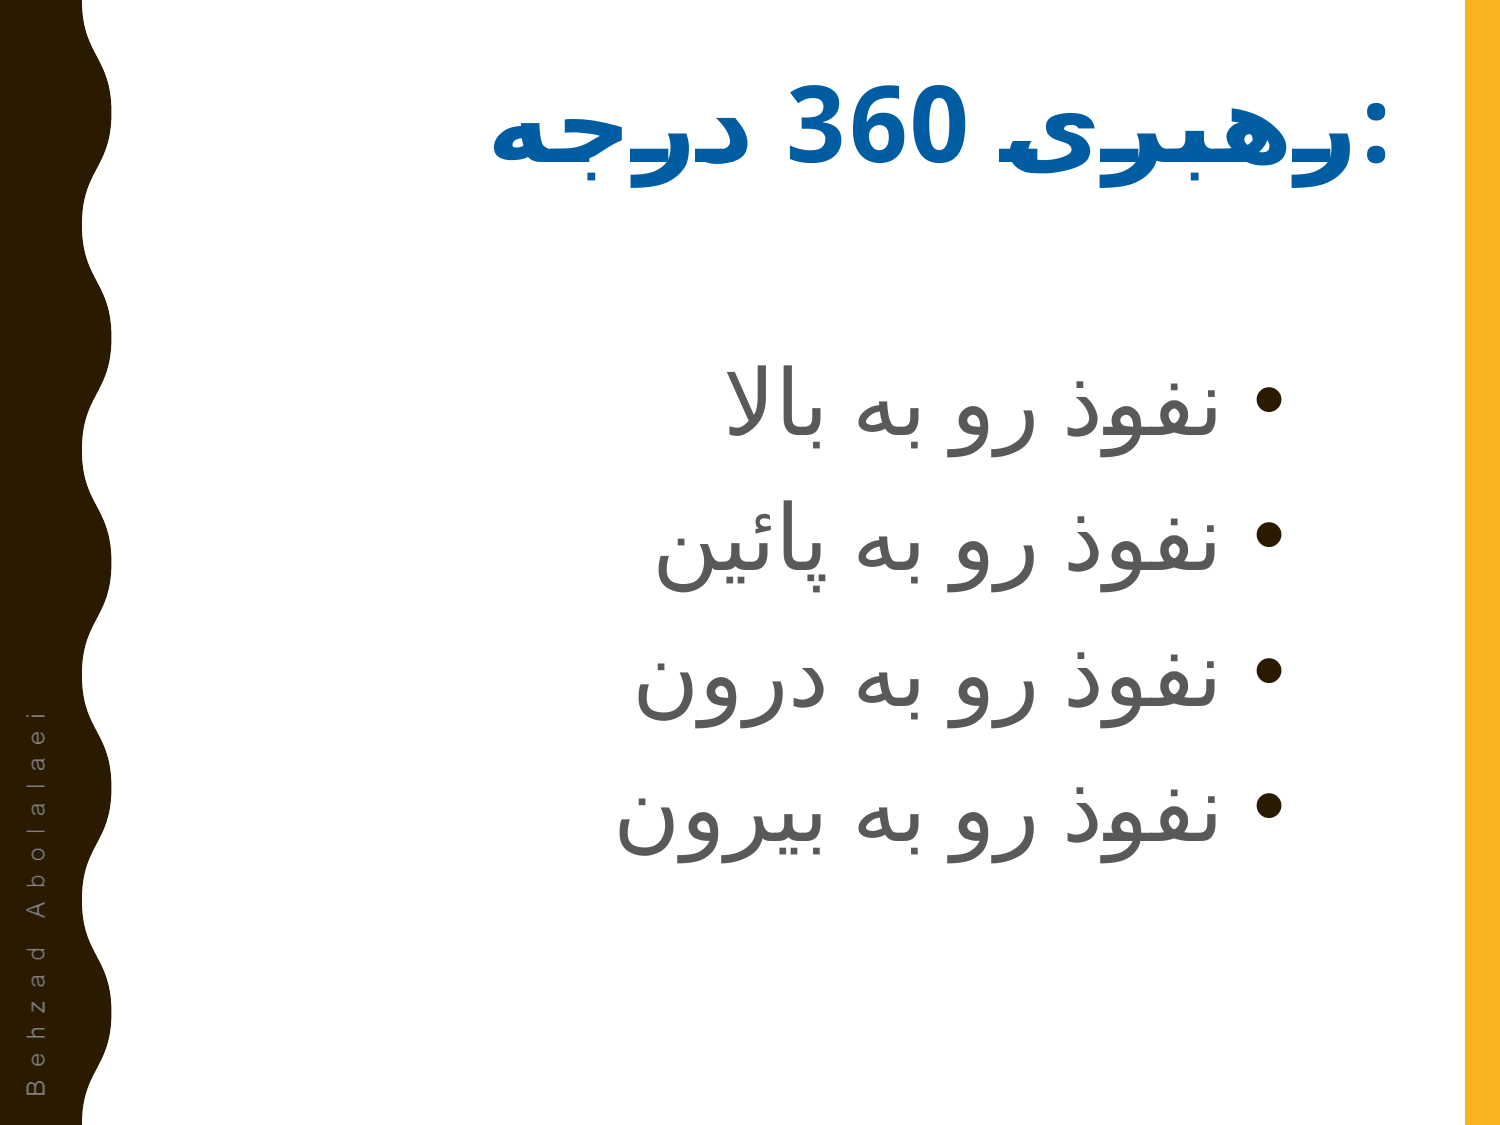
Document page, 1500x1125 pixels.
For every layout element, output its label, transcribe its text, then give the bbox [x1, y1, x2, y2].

title رهبری 360 درجه: [153, 62, 1407, 308]
list نفوذ رو به بالا نفوذ رو به پائین نفوذ رو به درون نفوذ رو به بیرون [75, 324, 1300, 1025]
picture [6, 673, 65, 1125]
